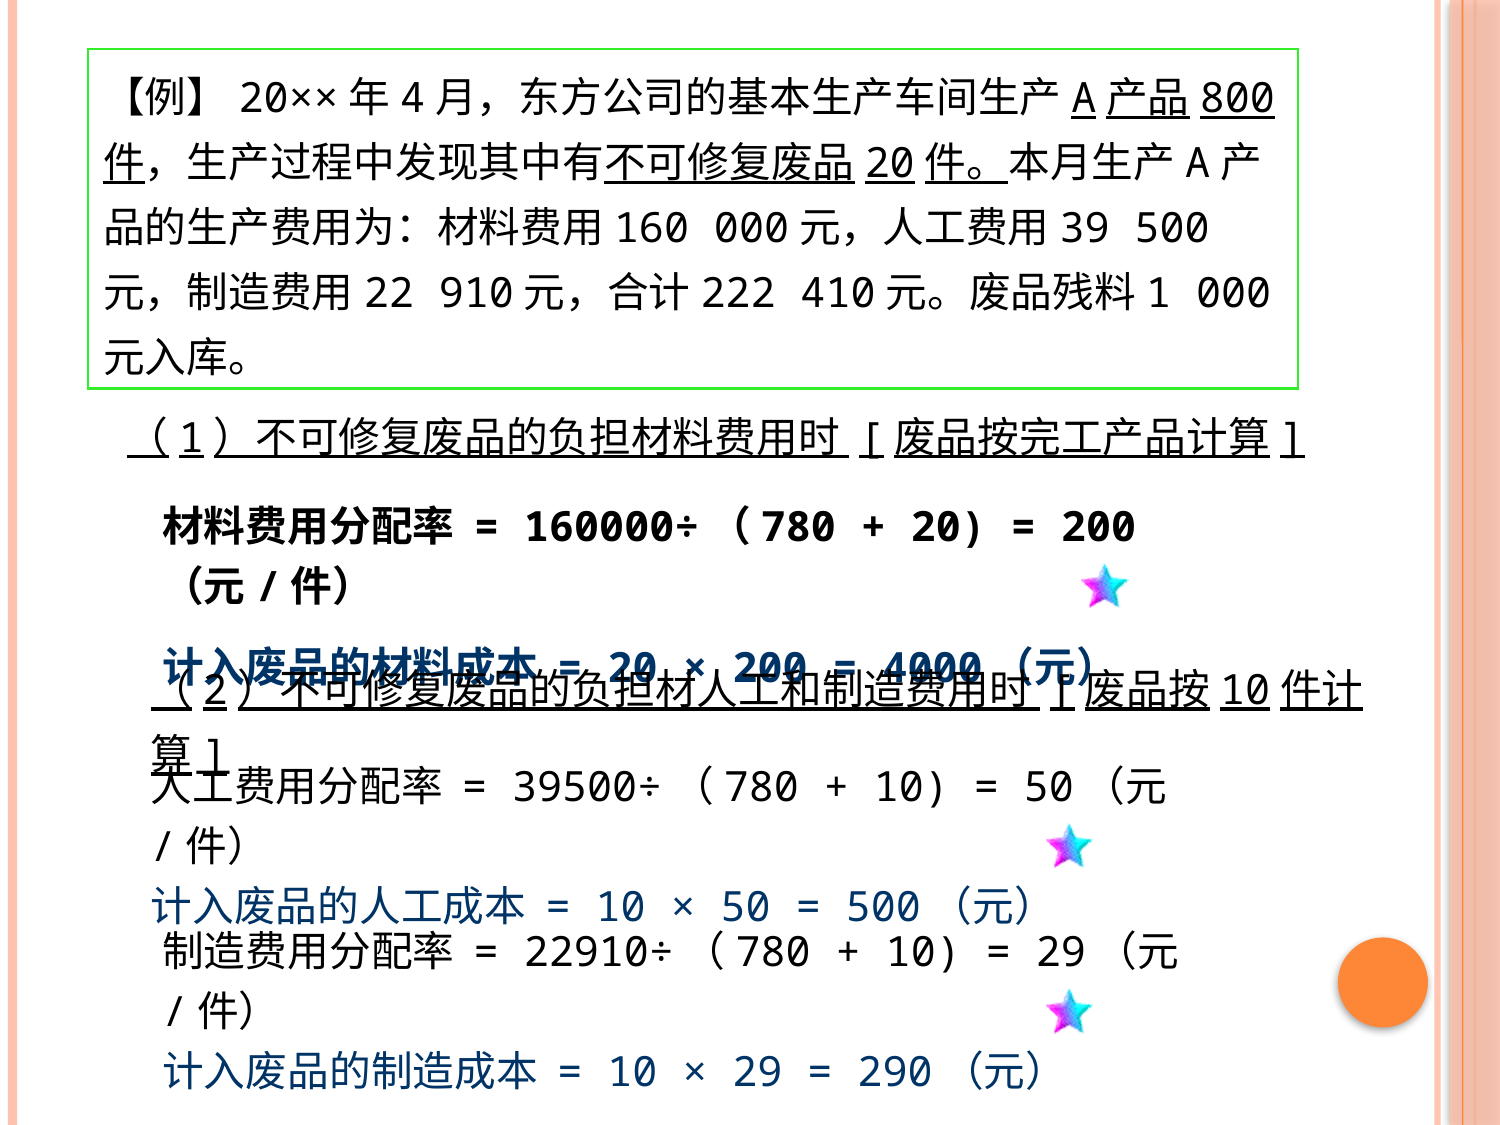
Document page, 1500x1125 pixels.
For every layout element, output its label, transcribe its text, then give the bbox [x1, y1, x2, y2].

text_box 制造费用分配率 = 22910÷（780 + 10) = 29（元/件） 计入废品的制造成本 = 10 × 29 = 290（元） [147, 907, 1213, 1103]
text_box （2）不可修复废品的负担材人工和制造费用时 [废品按10件计算] [135, 640, 1424, 785]
picture [1044, 821, 1094, 869]
text_box 材料费用分配率 = 160000÷（780 + 20) = 200（元/件） 计入废品的材料成本 = 20 × 200 = 4000（元） [147, 482, 1213, 640]
picture [1044, 987, 1094, 1034]
picture [1080, 561, 1129, 609]
text_box 【例】20××年4月，东方公司的基本生产车间生产A产品800件，生产过程中发现其中有不可修复废品20件。本月生产A产品的生产费用为：材料费用160 000元，人工费用39 500元，制造费用22 910元，合计222 410元。废品残料1 000元入库。 [88, 48, 1298, 389]
text_box 人工费用分配率 = 39500÷（780 + 10) = 50（元/件） 计入废品的人工成本 = 10 × 50 = 500（元） [135, 742, 1202, 938]
text_box （1）不可修复废品的负担材料费用时 [废品按完工产品计算] [112, 387, 1346, 468]
